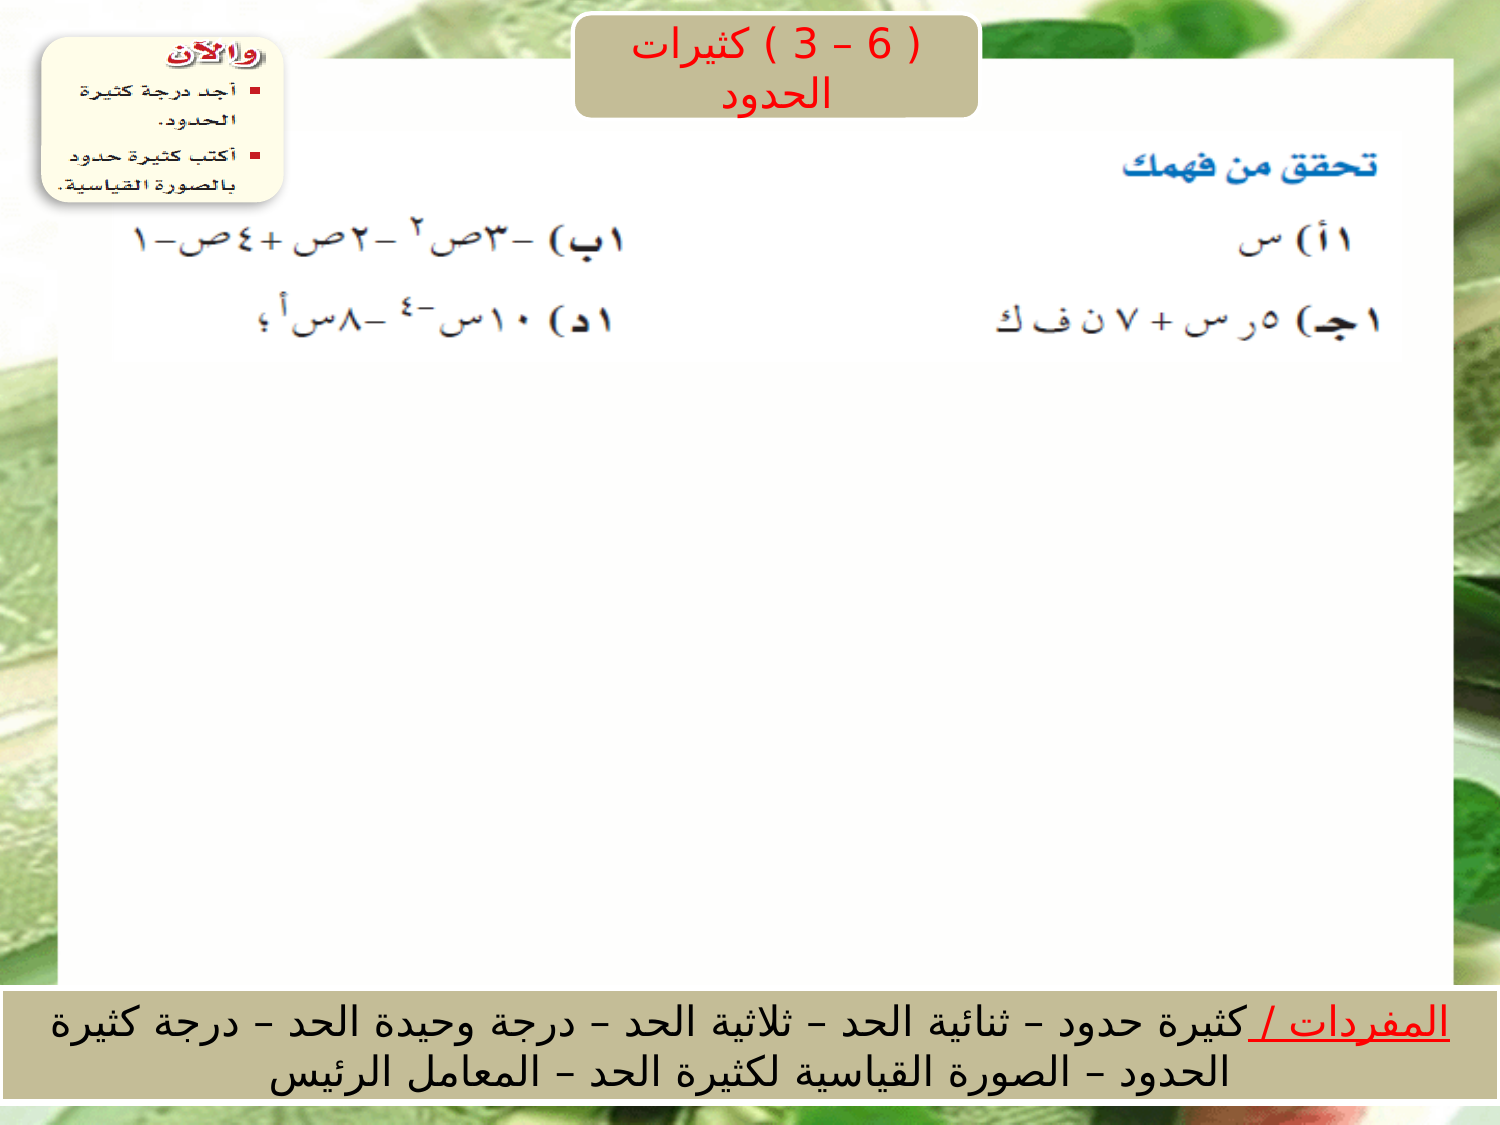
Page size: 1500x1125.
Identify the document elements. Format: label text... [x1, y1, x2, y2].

picture [0, 0, 1500, 987]
text_box ( 6 – 3 ) كثيرات الحدود [570, 11, 983, 122]
text_box المفردات / كثيرة حدود – ثنائية الحد – ثلاثية الحد – درجة وحيدة الحد – درجة كثيرة الحدود – الصورة القياسية لكثيرة الحد – المعامل الرئيس [0, 987, 1500, 1103]
picture [0, 1103, 1500, 1125]
